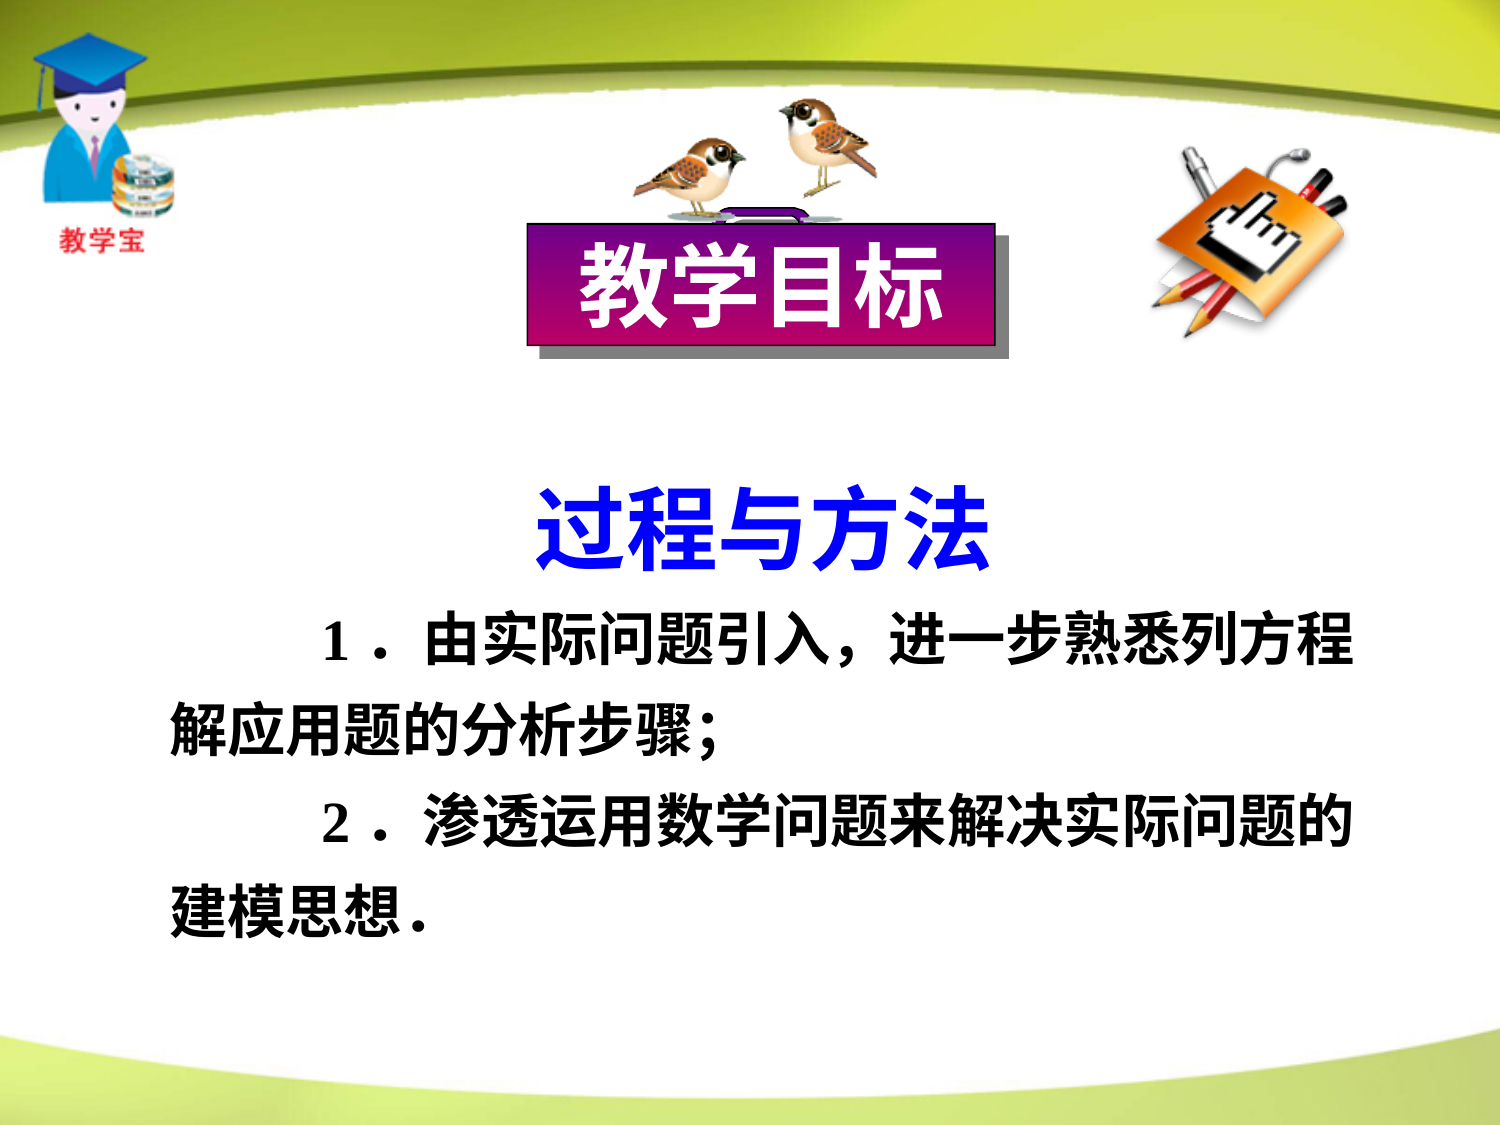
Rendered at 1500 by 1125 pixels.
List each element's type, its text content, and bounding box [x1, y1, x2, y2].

picture [0, 0, 1500, 1125]
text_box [527, 64, 995, 346]
text_box 过程与方法 1．由实际问题引入，进一步熟悉列方程解应用题的分析步骤； 2．渗透运用数学问题来解决实际问题的建模思想． [154, 431, 1374, 953]
